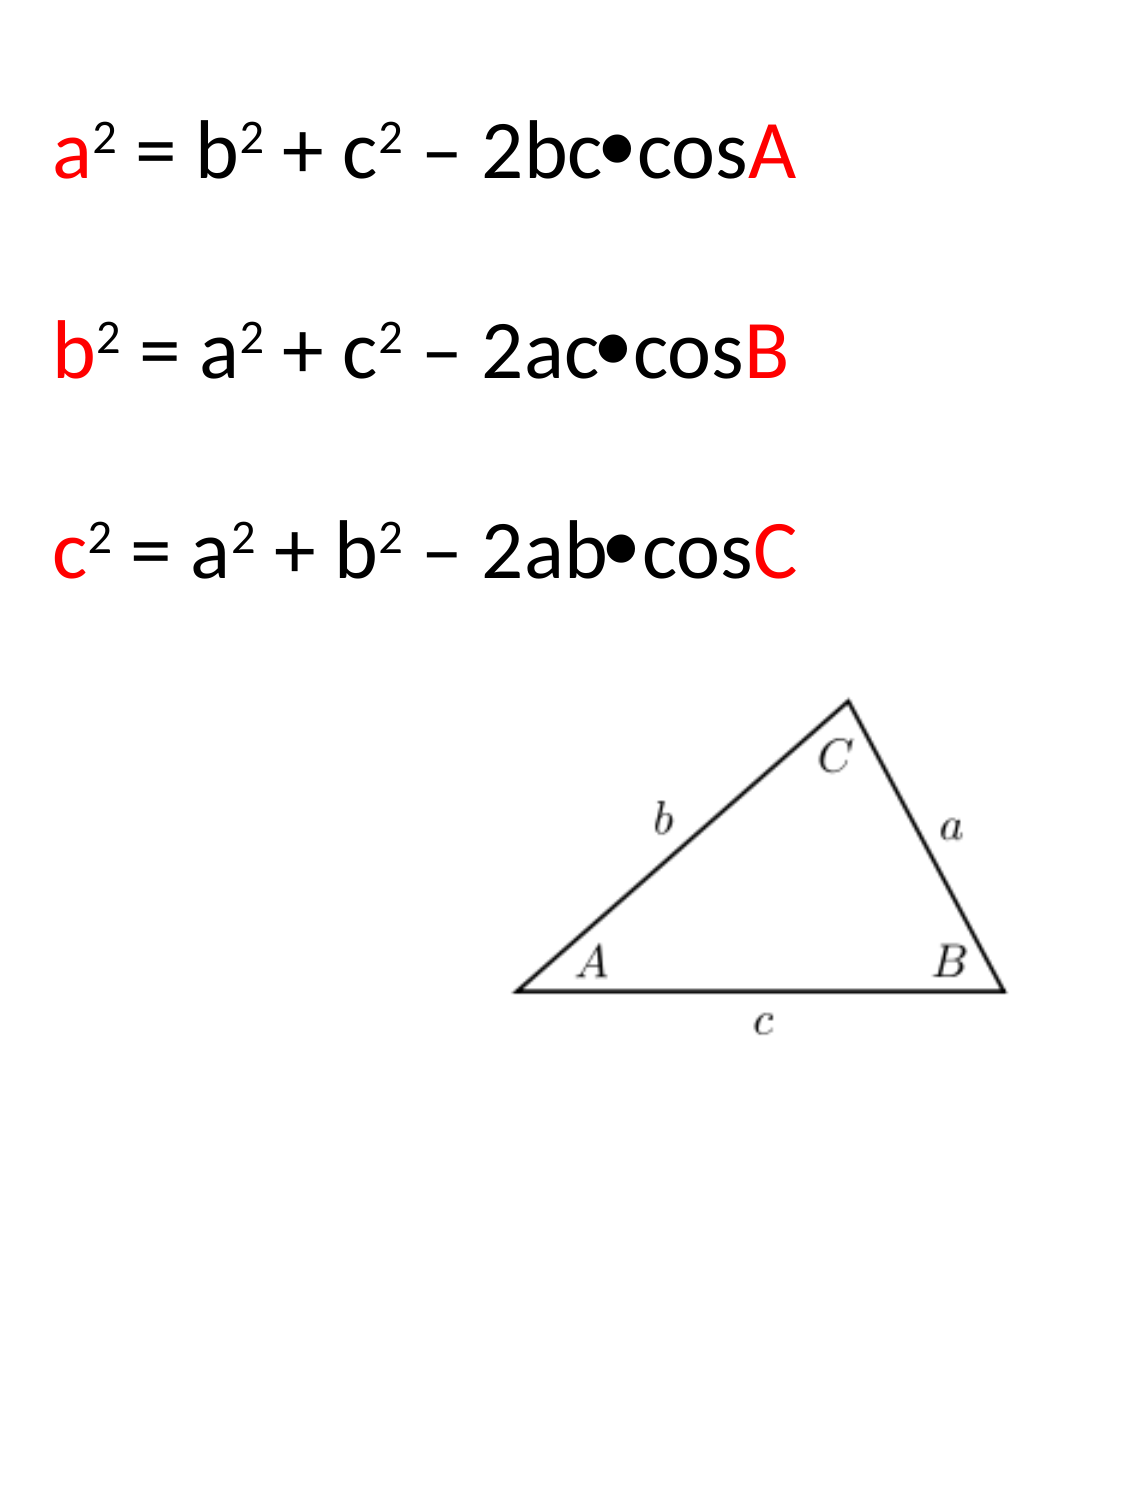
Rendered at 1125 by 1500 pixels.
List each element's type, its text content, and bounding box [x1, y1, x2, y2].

text_box a2 = b2 + c2 – 2bccosA b2 = a2 + c2 – 2accosB c2 = a2 + b2 – 2abcosC [37, 87, 1028, 603]
picture [499, 674, 1028, 1057]
